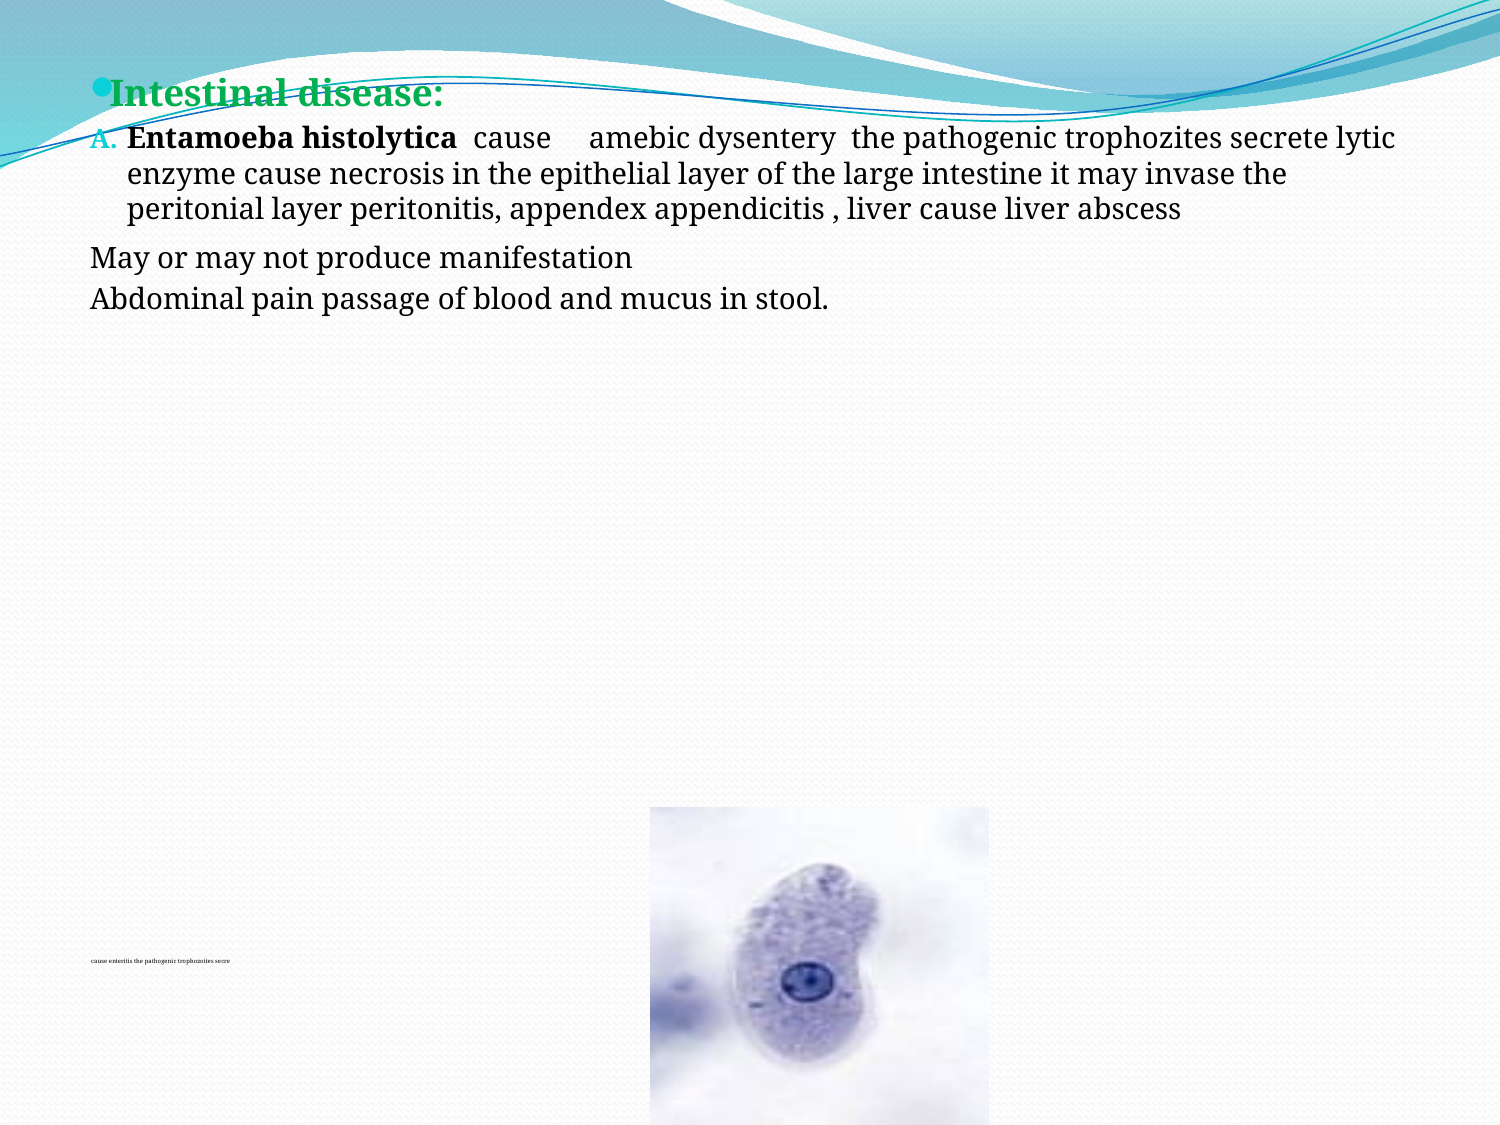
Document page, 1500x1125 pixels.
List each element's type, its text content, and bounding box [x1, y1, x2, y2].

picture [649, 807, 990, 1125]
list Intestinal disease: Entamoeba histolytica cause amebic dysentery the pathogenic trophozites secrete lytic enzyme cause necrosis in the epithelial layer of the large intestine it may invase the peritonial layer peritonitis, appendex appendicitis , liver cause liver abscess May or may not produce manifestation Abdominal pain passage of blood and mucus in stool. cause enteritis the pathogenic trophozoites secre [75, 62, 1425, 1005]
